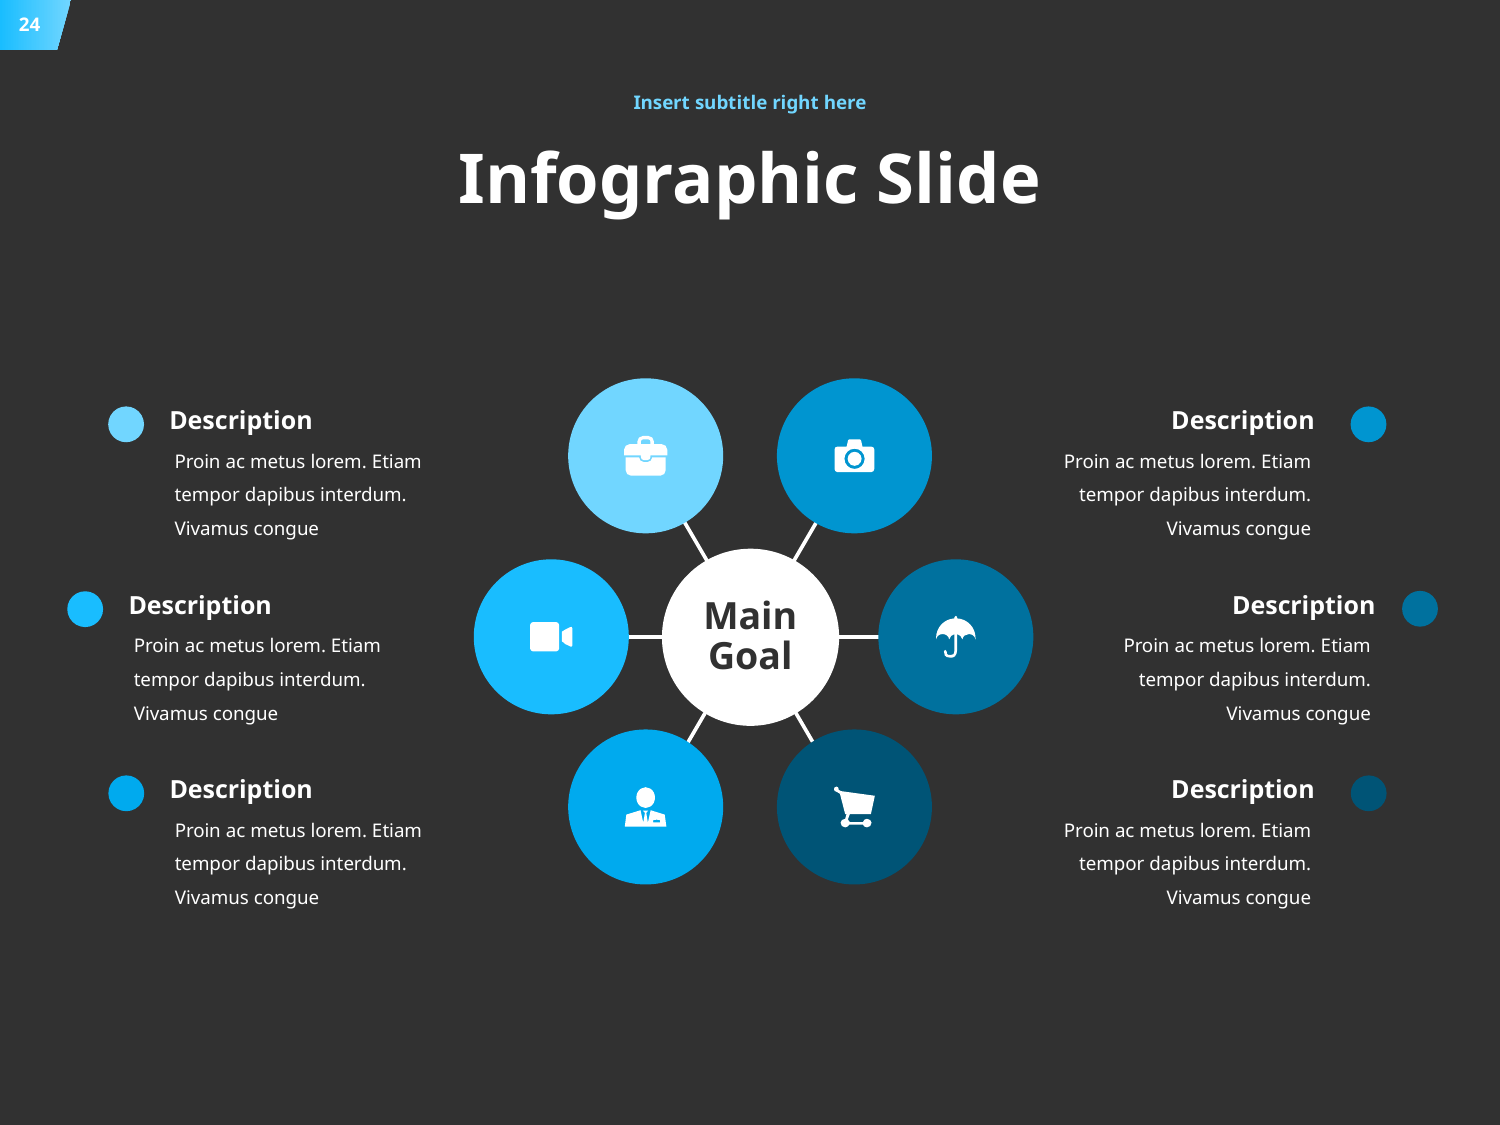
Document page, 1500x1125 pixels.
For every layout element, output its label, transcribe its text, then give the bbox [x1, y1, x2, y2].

subtitle Insert subtitle right here [327, 75, 1172, 133]
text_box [834, 439, 875, 473]
text_box Description [1156, 397, 1330, 443]
text_box [861, 793, 875, 815]
text_box Description [113, 582, 287, 627]
text_box Proin ac metus lorem. Etiam tempor dapibus interdum. Vivamus congue [118, 615, 452, 732]
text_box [624, 435, 668, 476]
text_box [567, 728, 723, 886]
text_box [472, 558, 630, 716]
text_box [107, 774, 146, 813]
text_box [1401, 589, 1439, 628]
text_box Description [1156, 766, 1330, 812]
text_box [530, 622, 573, 652]
text_box Proin ac metus lorem. Etiam tempor dapibus interdum. Vivamus congue [993, 430, 1326, 547]
text_box [107, 405, 146, 444]
text_box Description [154, 397, 328, 443]
text_box [1349, 774, 1388, 813]
text_box [936, 615, 976, 640]
text_box [567, 377, 724, 535]
text_box Proin ac metus lorem. Etiam tempor dapibus interdum. Vivamus congue [159, 430, 493, 547]
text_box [640, 447, 861, 636]
text_box [841, 818, 872, 828]
text_box [877, 558, 1035, 716]
slide_number 24 [0, 1, 68, 49]
text_box Description [154, 766, 328, 812]
text_box [777, 728, 933, 886]
text_box [943, 637, 958, 658]
text_box Proin ac metus lorem. Etiam tempor dapibus interdum. Vivamus congue [1053, 615, 1386, 731]
text_box [1349, 405, 1388, 444]
text_box [66, 590, 105, 629]
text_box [624, 787, 667, 827]
text_box Description [1217, 581, 1391, 627]
text_box Proin ac metus lorem. Etiam tempor dapibus interdum. Vivamus congue [160, 799, 493, 916]
title Infographic Slide [327, 133, 1172, 259]
text_box Proin ac metus lorem. Etiam tempor dapibus interdum. Vivamus congue [993, 799, 1326, 916]
text_box [776, 377, 933, 535]
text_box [640, 637, 861, 824]
